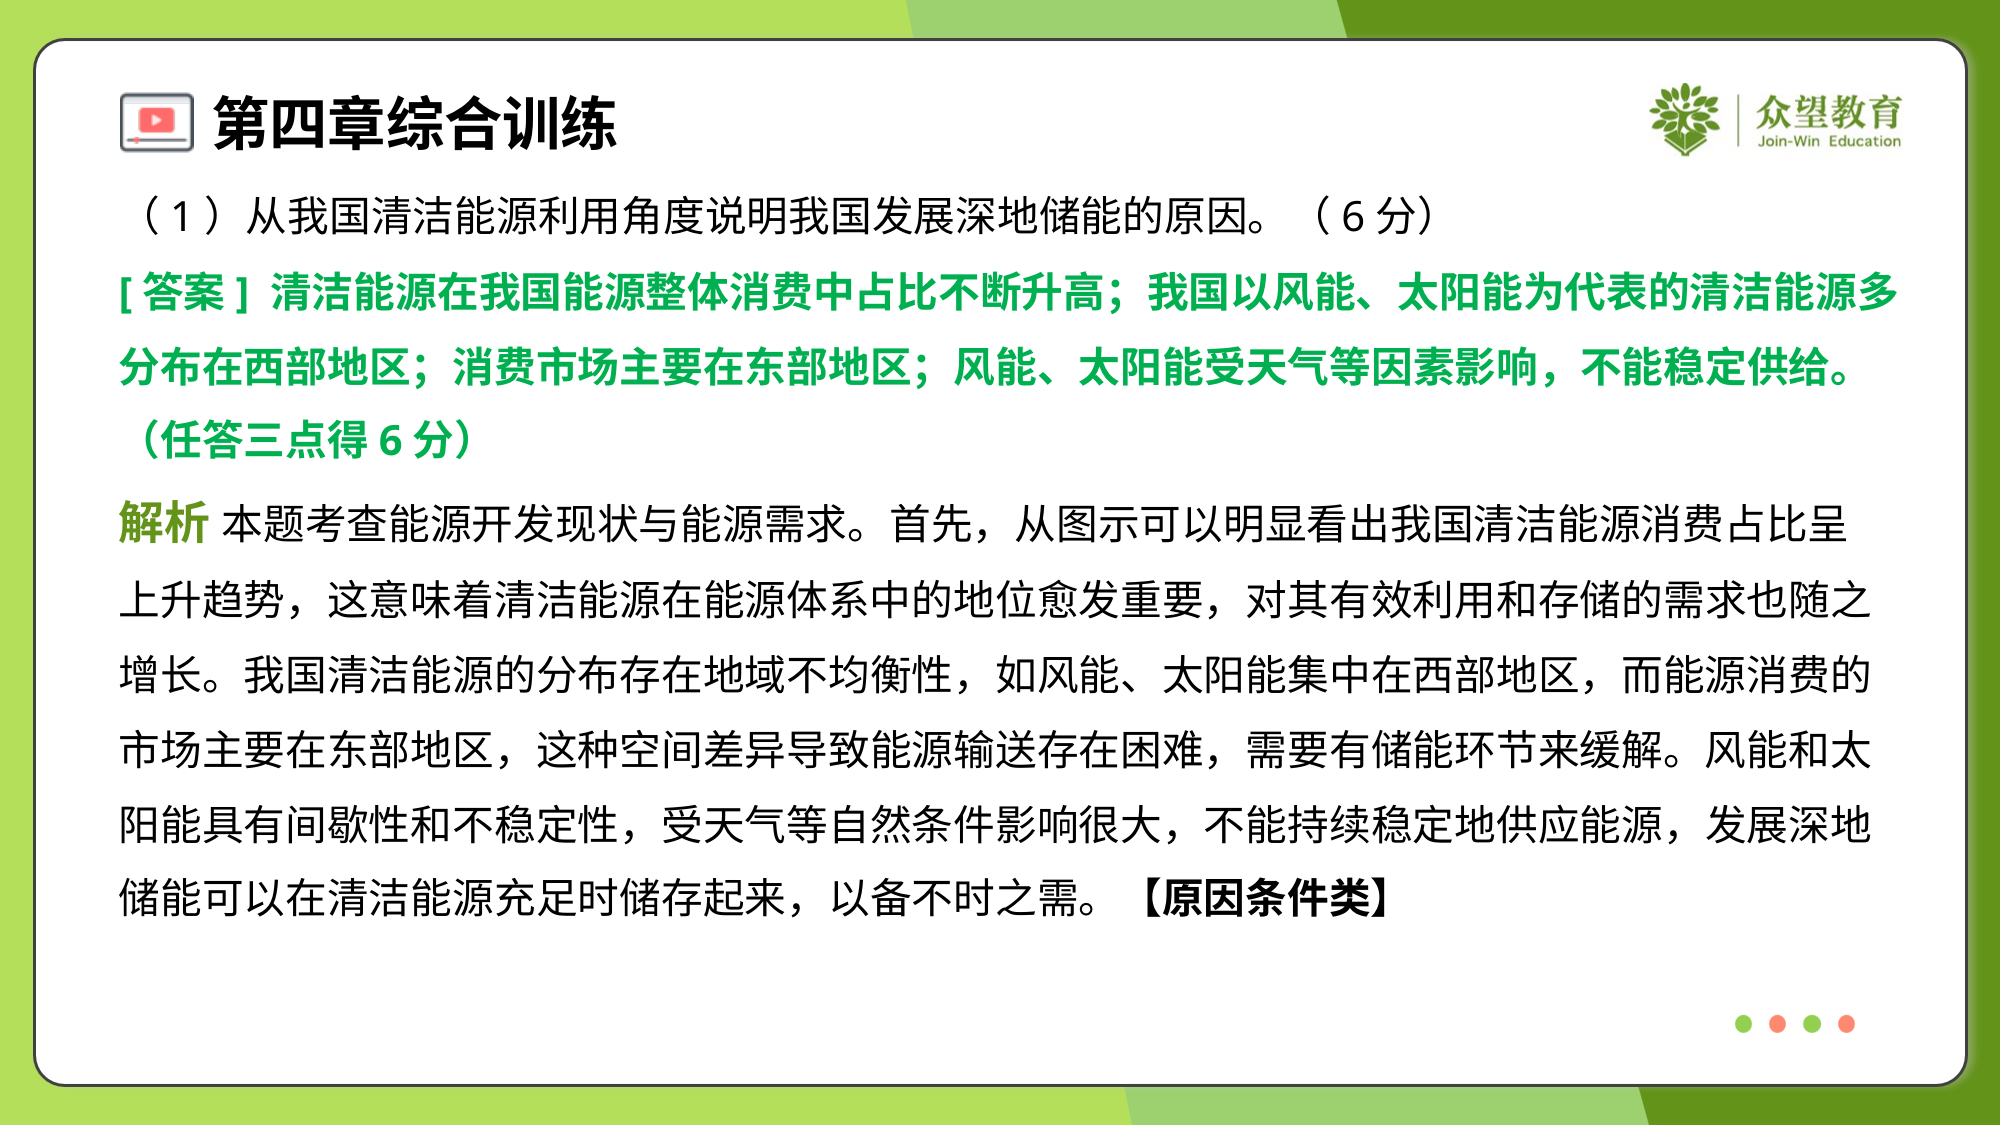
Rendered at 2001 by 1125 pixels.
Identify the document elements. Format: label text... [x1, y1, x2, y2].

picture [0, 0, 2000, 1125]
text_box [答案] 清洁能源在我国能源整体消费中占比不断升高；我国以风能、太阳能为代表的清洁能源多 分布在西部地区；消费市场主要在东部地区；风能、太阳能受天气等因素影响，不能稳定供给。 （任答三点得6分） [118, 240, 1883, 457]
text_box 解析 本题考查能源开发现状与能源需求。首先，从图示可以明显看出我国清洁能源消费占比呈 上升趋势，这意味着清洁能源在能源体系中的地位愈发重要，对其有效利用和存储的需求也随之 增长。我国清洁能源的分布存在地域不均衡性，如风能、太阳能集中在西部地区，而能源消费的 市场主要在东部地区，这种空间差异导致能源输送存在困难，需要有储能环节来缓解。风能和太 阳能具有间歇性和不稳定性，受天气等自然条件影响很大，不能持续稳定地供应能源，发展深地 储能可以在清洁能源充足时储存起来，以备不时之需。【原因条件类】 [118, 471, 1883, 915]
text_box （1）从我国清洁能源利用角度说明我国发展深地储能的原因。（6分） [118, 164, 1883, 232]
